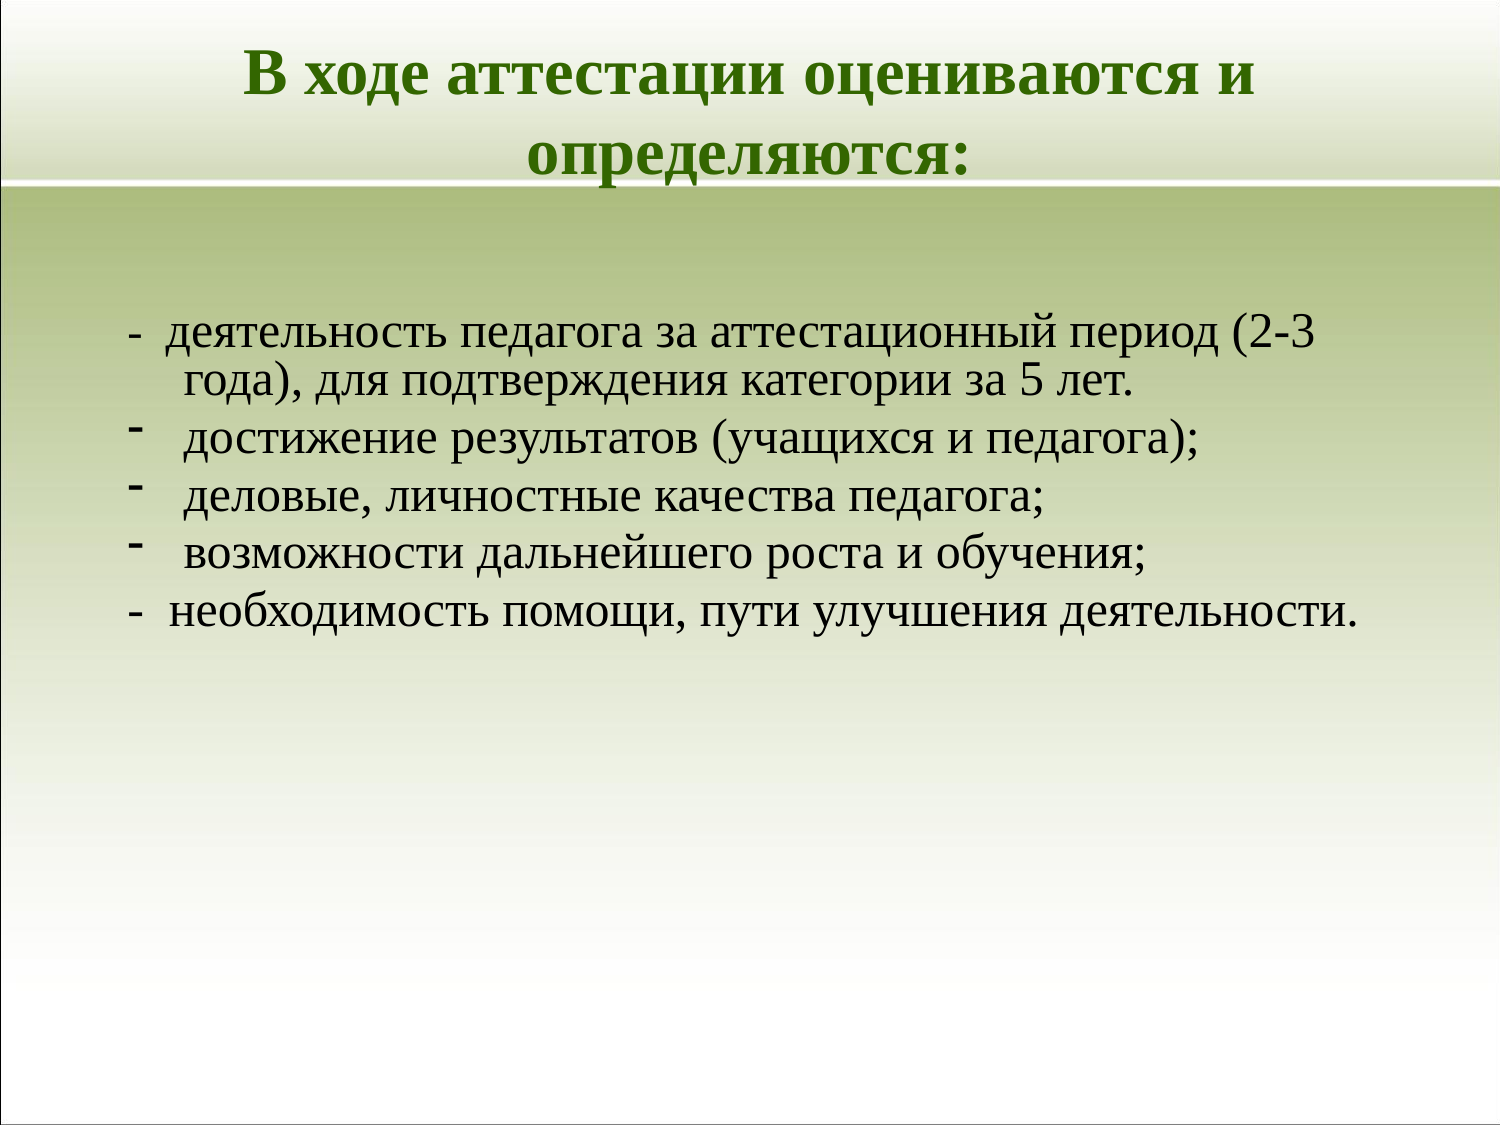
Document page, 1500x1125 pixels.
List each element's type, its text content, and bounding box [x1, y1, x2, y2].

picture [0, 0, 1500, 1125]
list - деятельность педагога за аттестационный период (2-3 года), для подтверждения категории за 5 лет. достижение результатов (учащихся и педагога); деловые, личностные качества педагога; возможности дальнейшего роста и обучения; - необходимость помощи, пути улучшения деятельности. [111, 243, 1388, 977]
title В ходе аттестации оцениваются и определяются: [112, 42, 1388, 173]
